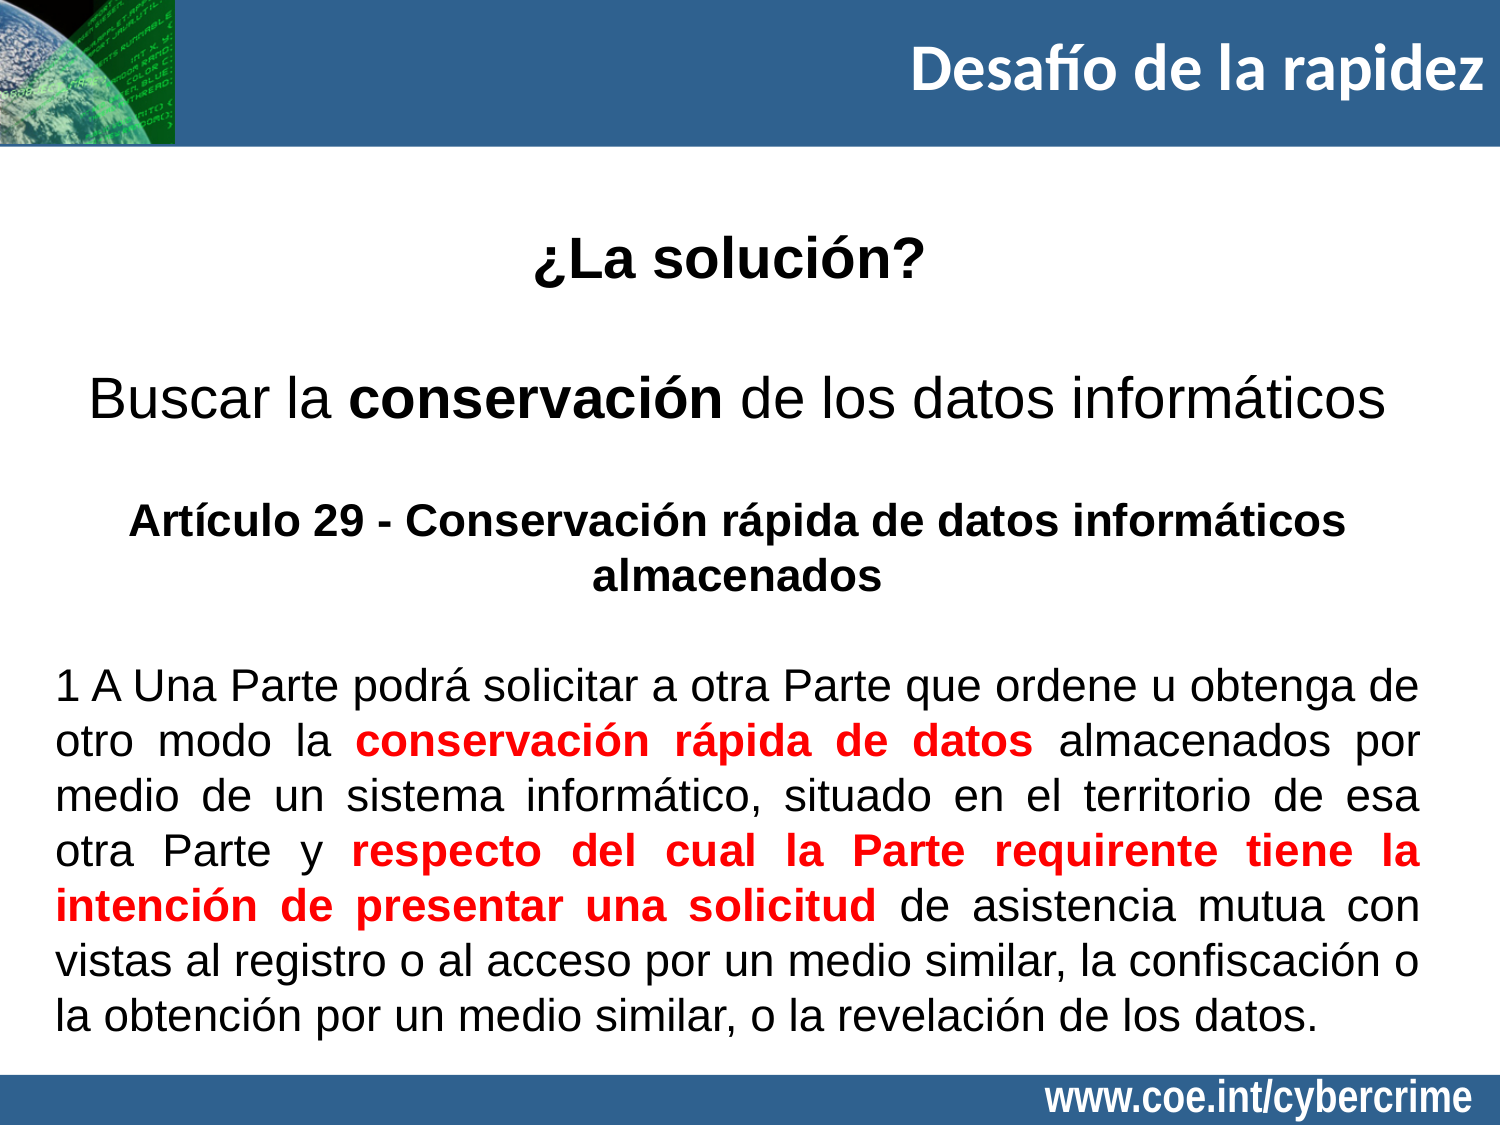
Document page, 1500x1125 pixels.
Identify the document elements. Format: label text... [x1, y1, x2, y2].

text_box Desafío de la rapidez [179, 0, 1500, 149]
text_box [0, 1073, 1030, 1125]
text_box www.coe.int/cybercrime [1030, 1059, 1500, 1125]
picture [0, 0, 175, 144]
text_box ¿La solución? Buscar la conservación de los datos informáticos Artículo 29 - Conservación rápida de datos informáticos almacenados 1 A Una Parte podrá solicitar a otra Parte que ordene u obtenga de otro modo la conservación rápida de datos almacenados por medio de un sistema informático, situado en el territorio de esa otra Parte y respecto del cual la Parte requirente tiene la intención de presentar una solicitud de asistencia mutua con vistas al registro o al acceso por un medio similar, la confiscación o la obtención por un medio similar, o la revelación de los datos. [40, 143, 1436, 1048]
